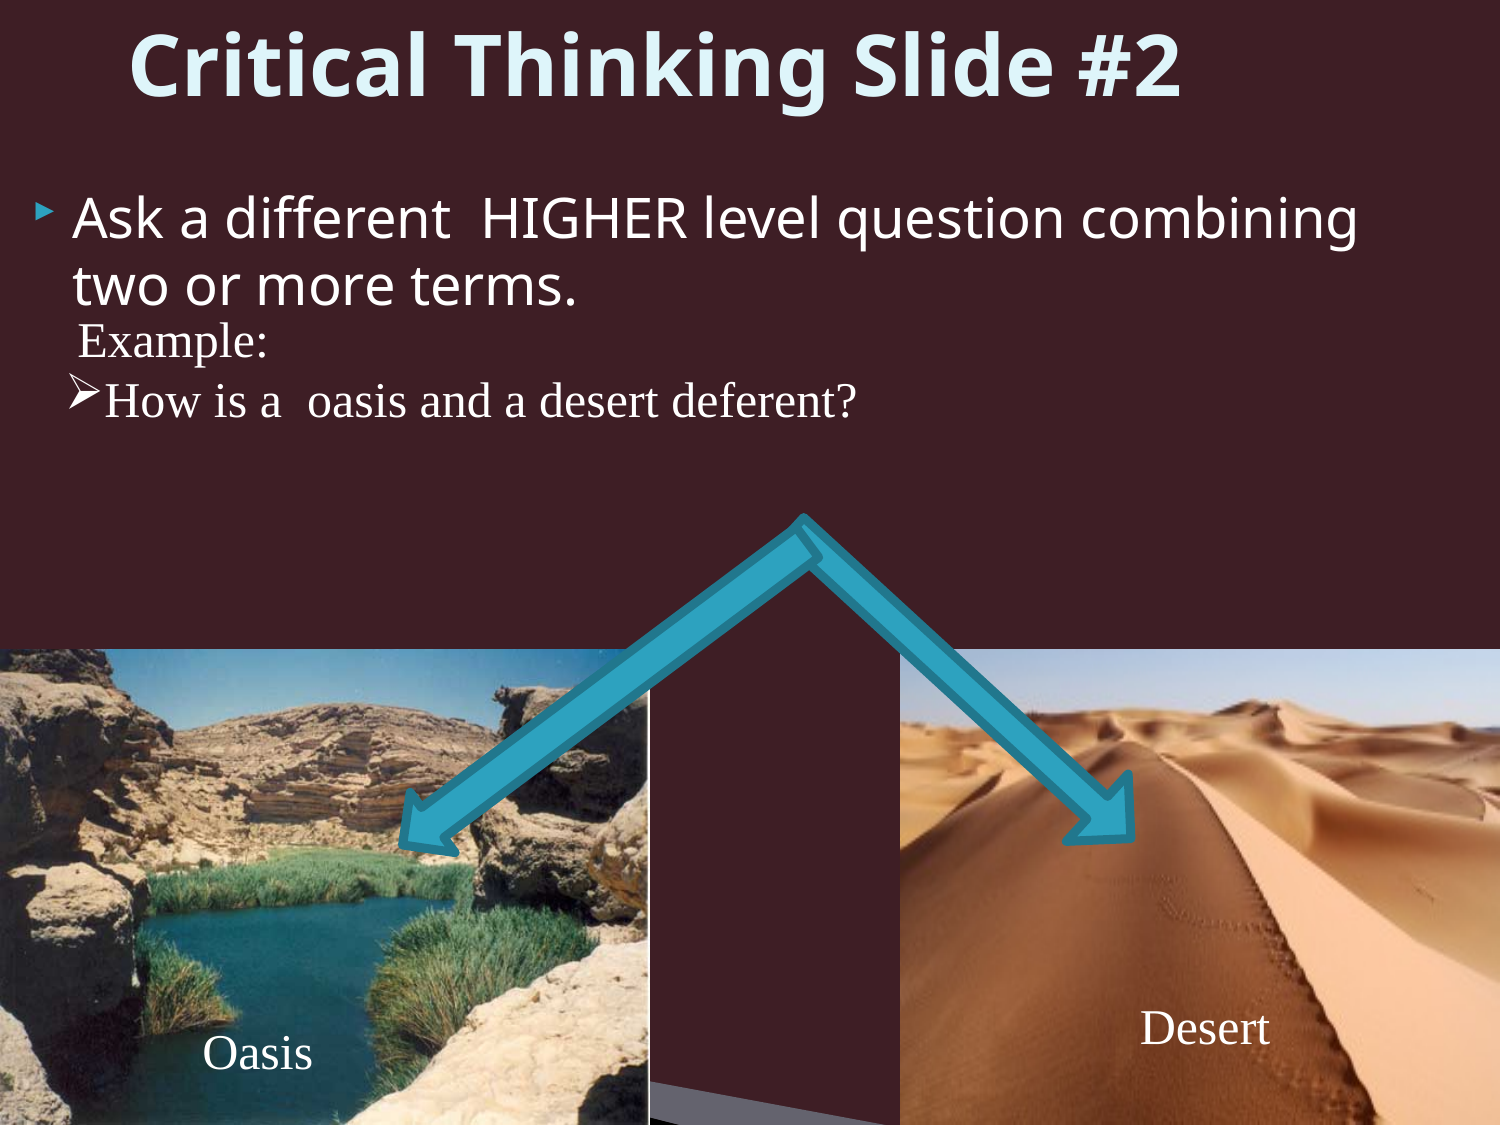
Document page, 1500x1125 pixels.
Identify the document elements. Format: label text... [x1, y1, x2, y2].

title Critical Thinking Slide #2 [112, 0, 1388, 125]
list Ask a different HIGHER level question combining two or more terms. [0, 174, 1476, 326]
text_box Example: How is a oasis and a desert deferent? [49, 299, 1388, 435]
picture [899, 649, 1500, 1125]
text_box [625, 522, 824, 685]
picture [0, 649, 651, 1125]
text_box [788, 513, 954, 652]
